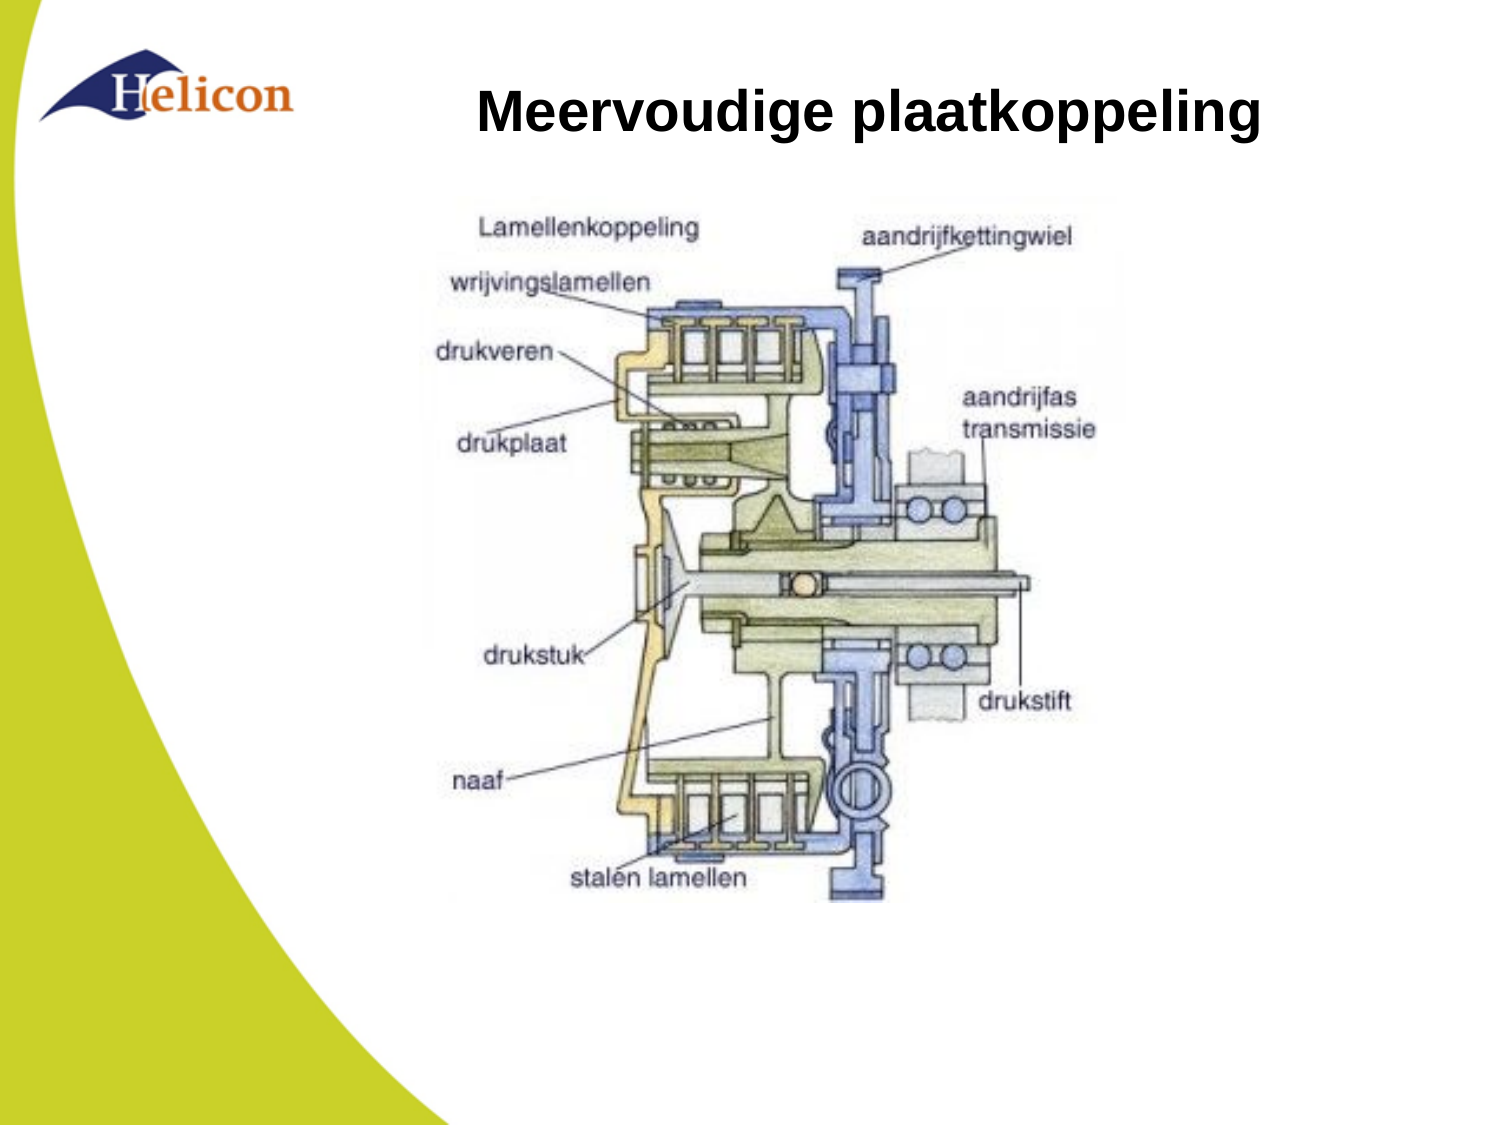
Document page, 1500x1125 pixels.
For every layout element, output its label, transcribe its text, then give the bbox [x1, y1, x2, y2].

title Meervoudige plaatkoppeling [324, 54, 1415, 161]
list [418, 195, 1126, 903]
picture [0, 0, 1500, 1125]
